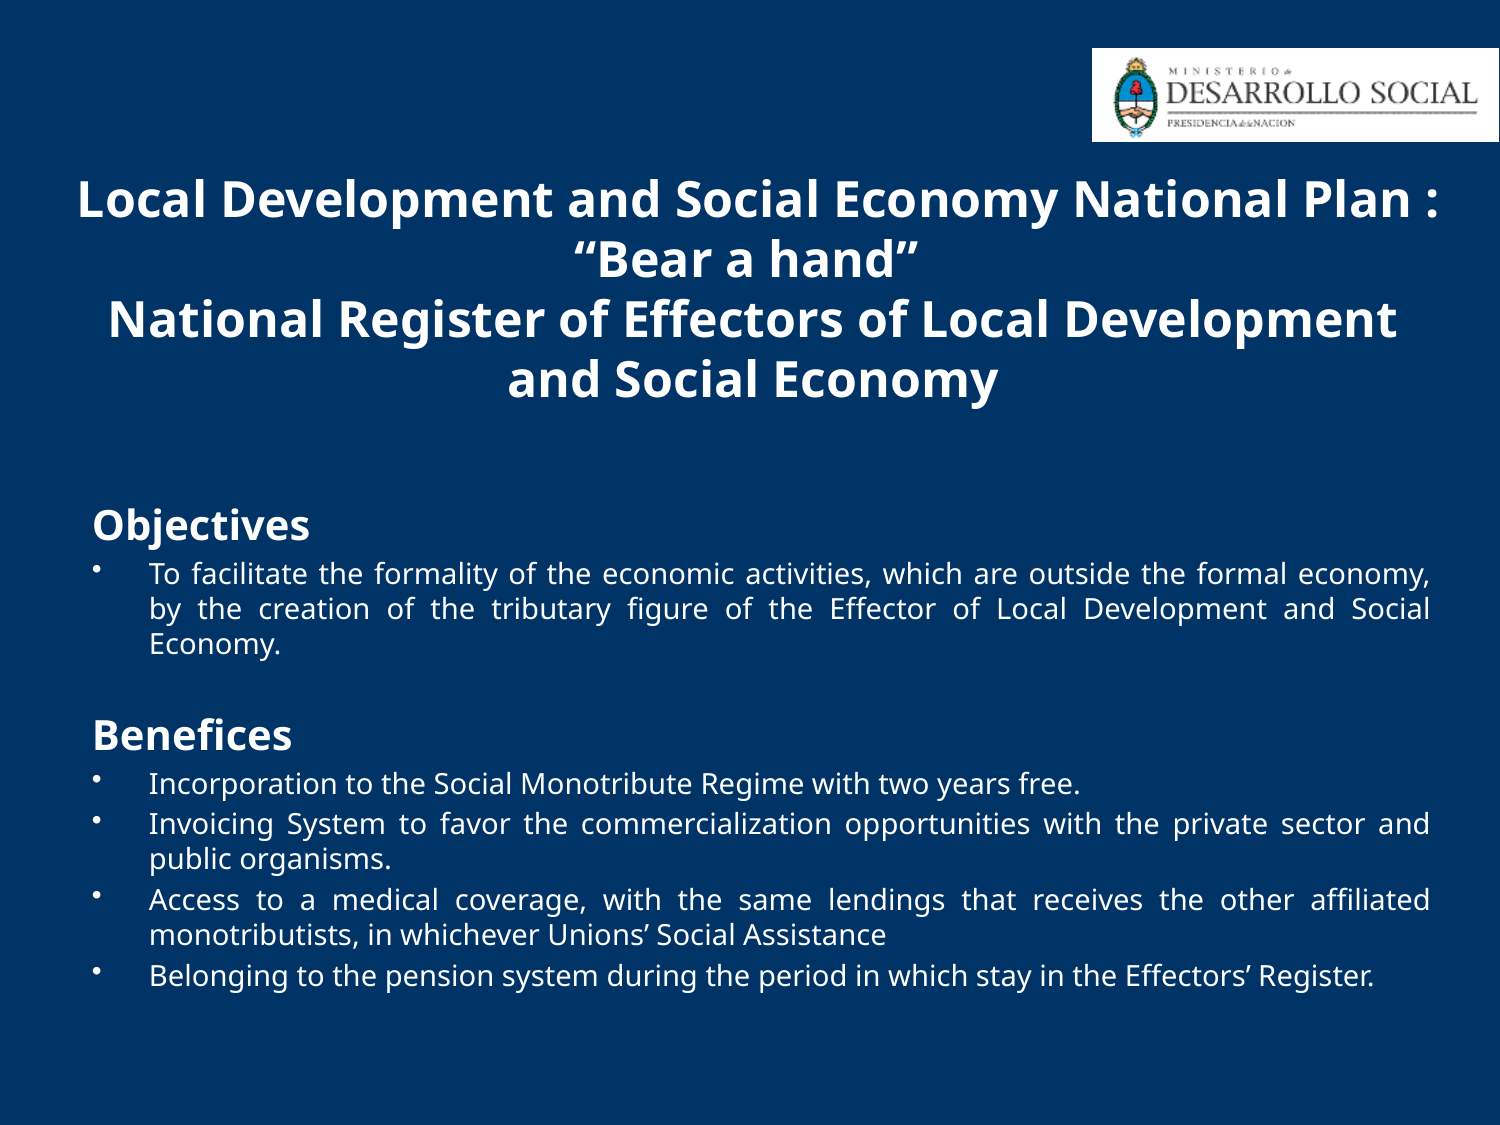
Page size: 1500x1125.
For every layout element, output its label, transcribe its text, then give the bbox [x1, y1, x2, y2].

list Objectives To facilitate the formality of the economic activities, which are outside the formal economy, by the creation of the tributary figure of the Effector of Local Development and Social Economy. Benefices Incorporation to the Social Monotribute Regime with two years free. Invoicing System to favor the commercialization opportunities with the private sector and public organisms. Access to a medical coverage, with the same lendings that receives the other affiliated monotributists, in whichever Unions’ Social Assistance Belonging to the pension system during the period in which stay in the Effectors’ Register. [76, 491, 1448, 1000]
title Local Development and Social Economy National Plan : “Bear a hand” National Register of Effectors of Local Development and Social Economy [47, 117, 1460, 457]
picture [1090, 46, 1500, 144]
